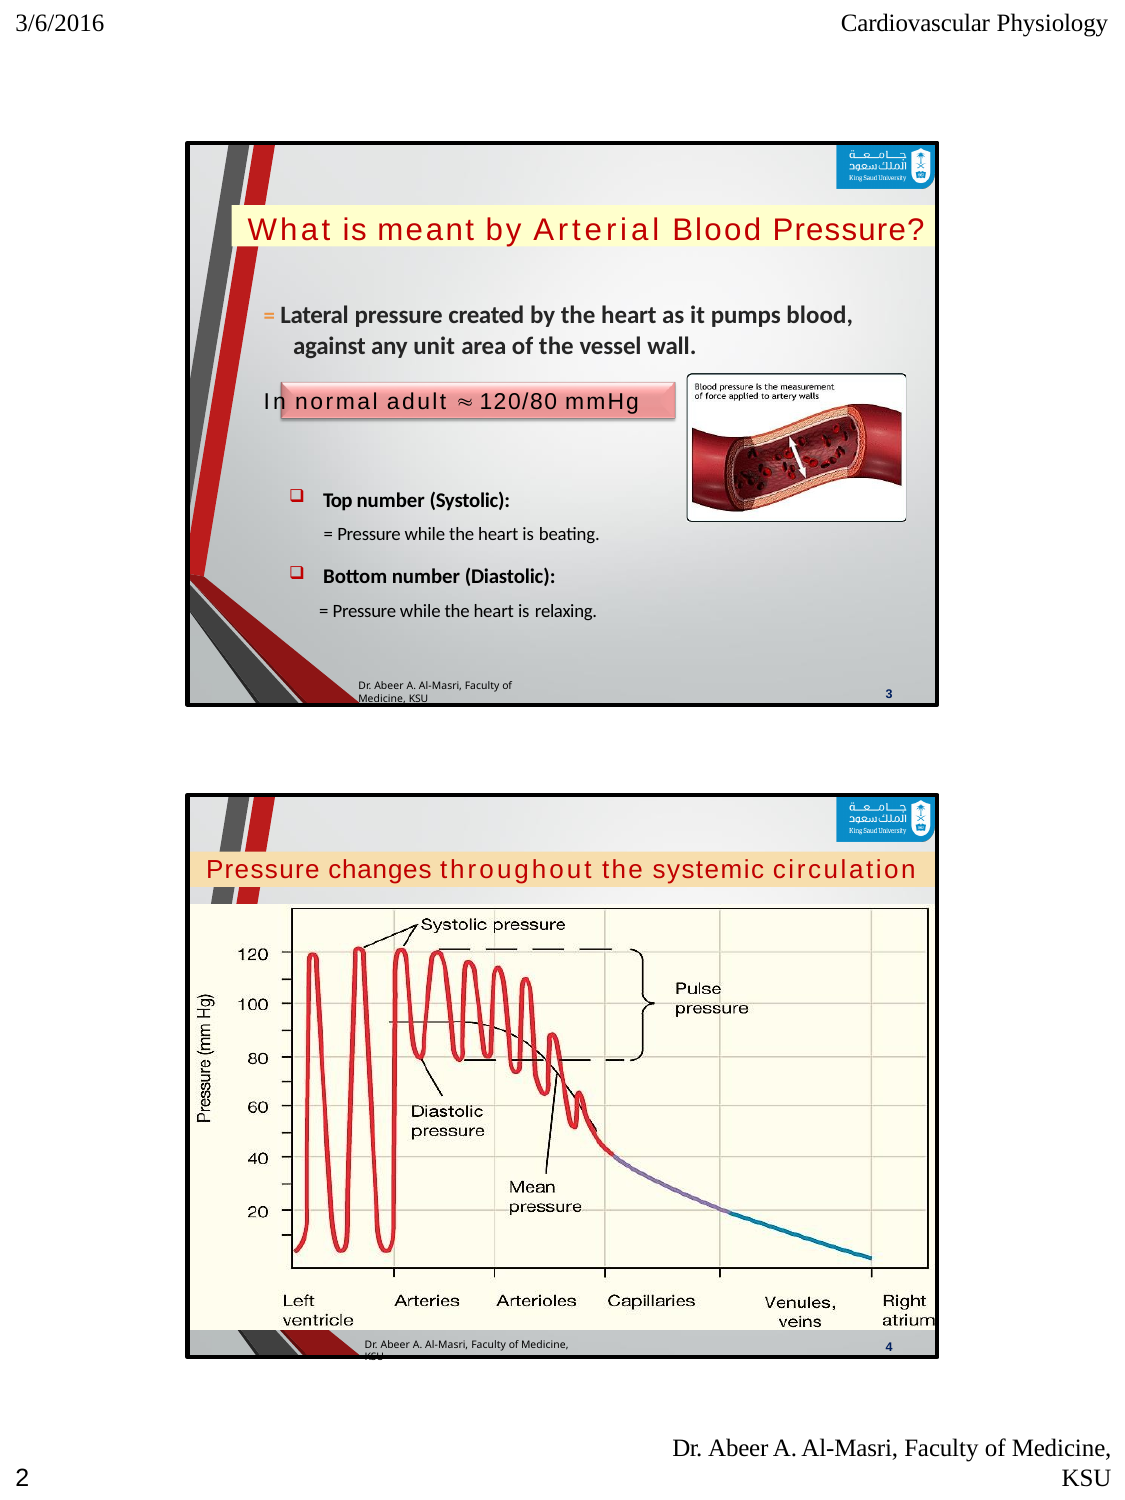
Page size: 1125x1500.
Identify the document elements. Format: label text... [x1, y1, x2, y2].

text_box Dr. Abeer A. Al-Masri, Faculty of Medicine, KSU [362, 1358, 571, 1363]
text_box Cardiovascular Physiology [838, 6, 1113, 37]
text_box 3/6/2016 [13, 6, 107, 37]
text_box [187, 142, 938, 705]
text_box [187, 794, 938, 1358]
slide_number 1 [13, 1464, 48, 1500]
footer Dr. Abeer A. Al-Masri, Faculty of Medicine, KSU [663, 1434, 1113, 1500]
